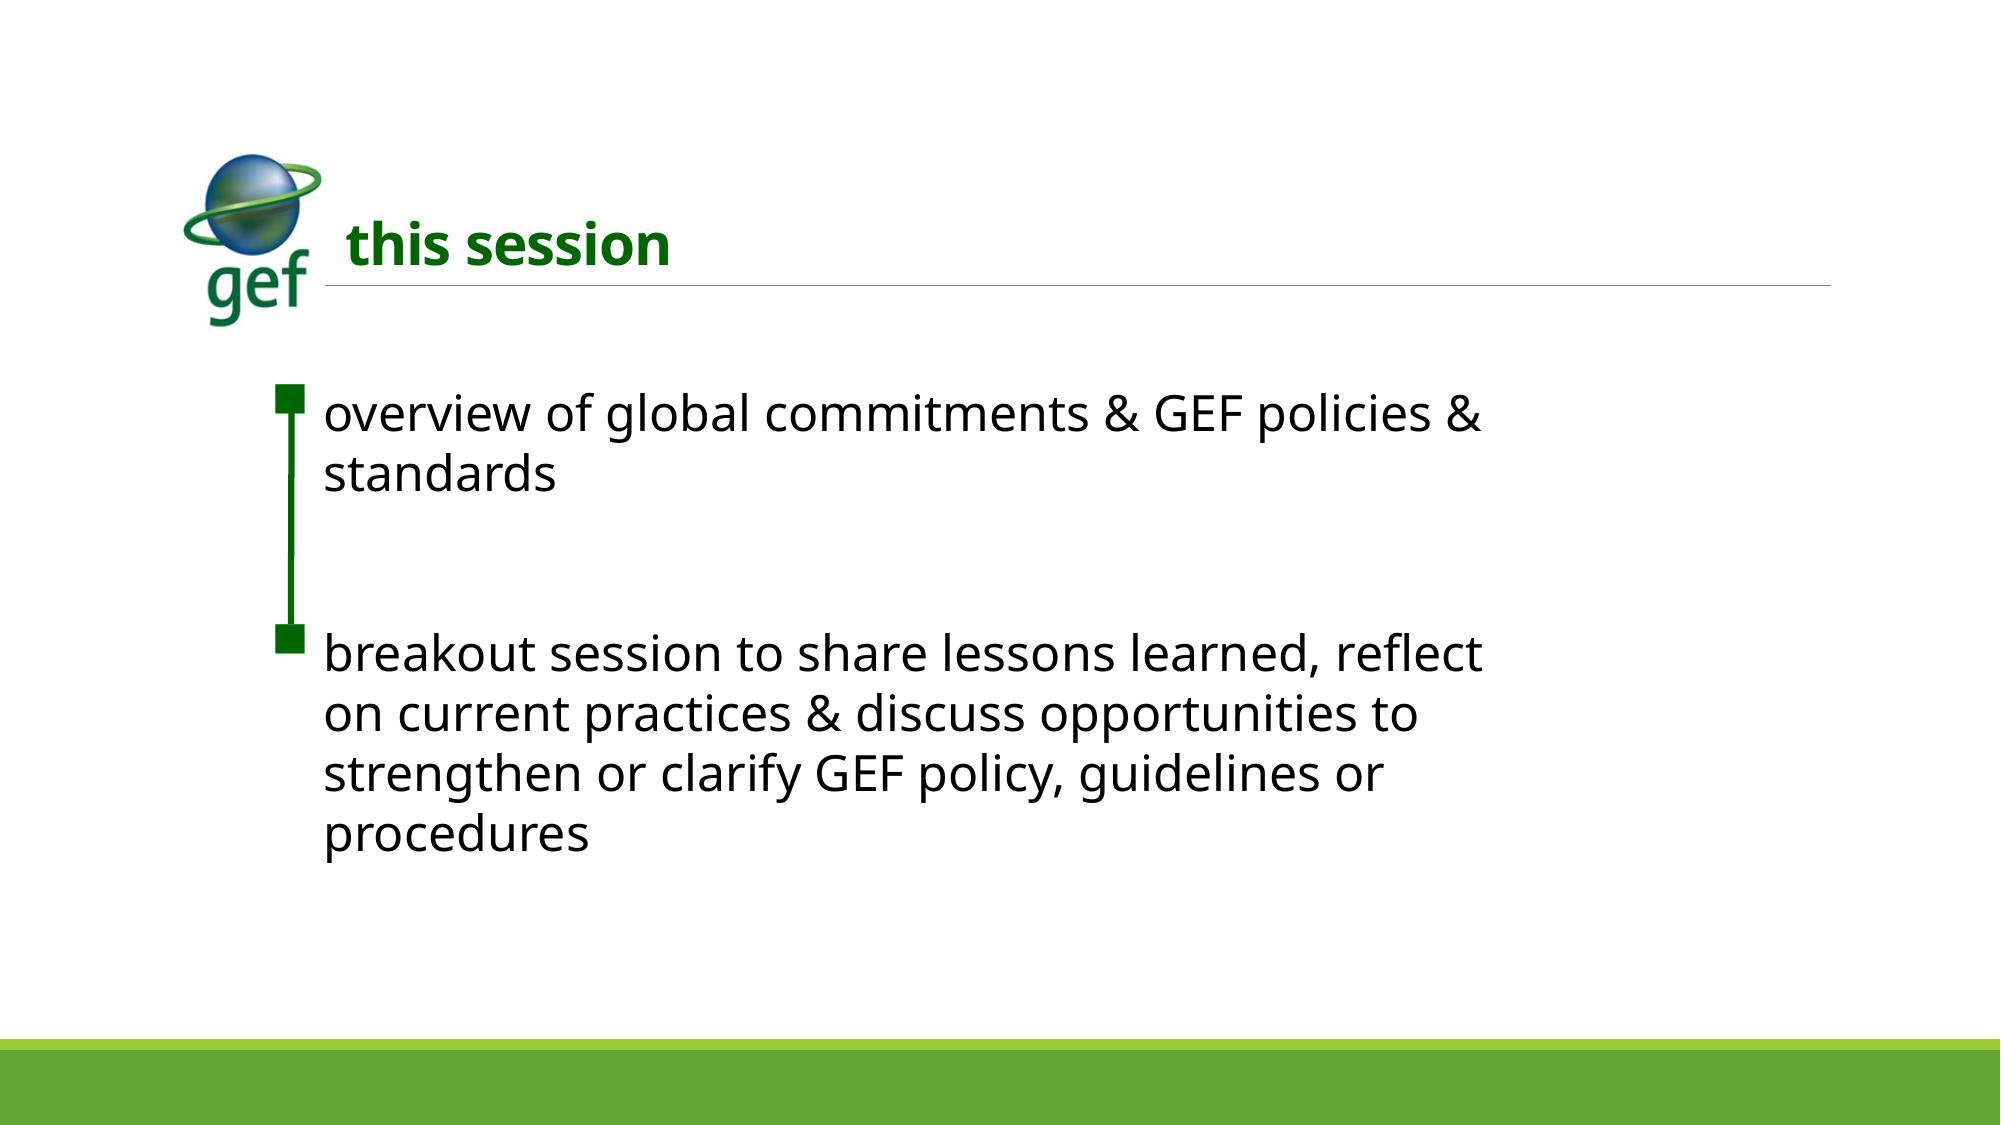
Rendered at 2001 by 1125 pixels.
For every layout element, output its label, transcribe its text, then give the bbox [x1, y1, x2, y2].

picture [179, 149, 326, 331]
title this session [180, 47, 1830, 285]
text_box overview of global commitments & GEF policies & standards breakout session to share lessons learned, reflect on current practices & discuss opportunities to strengthen or clarify GEF policy, guidelines or procedures [252, 374, 1539, 1050]
